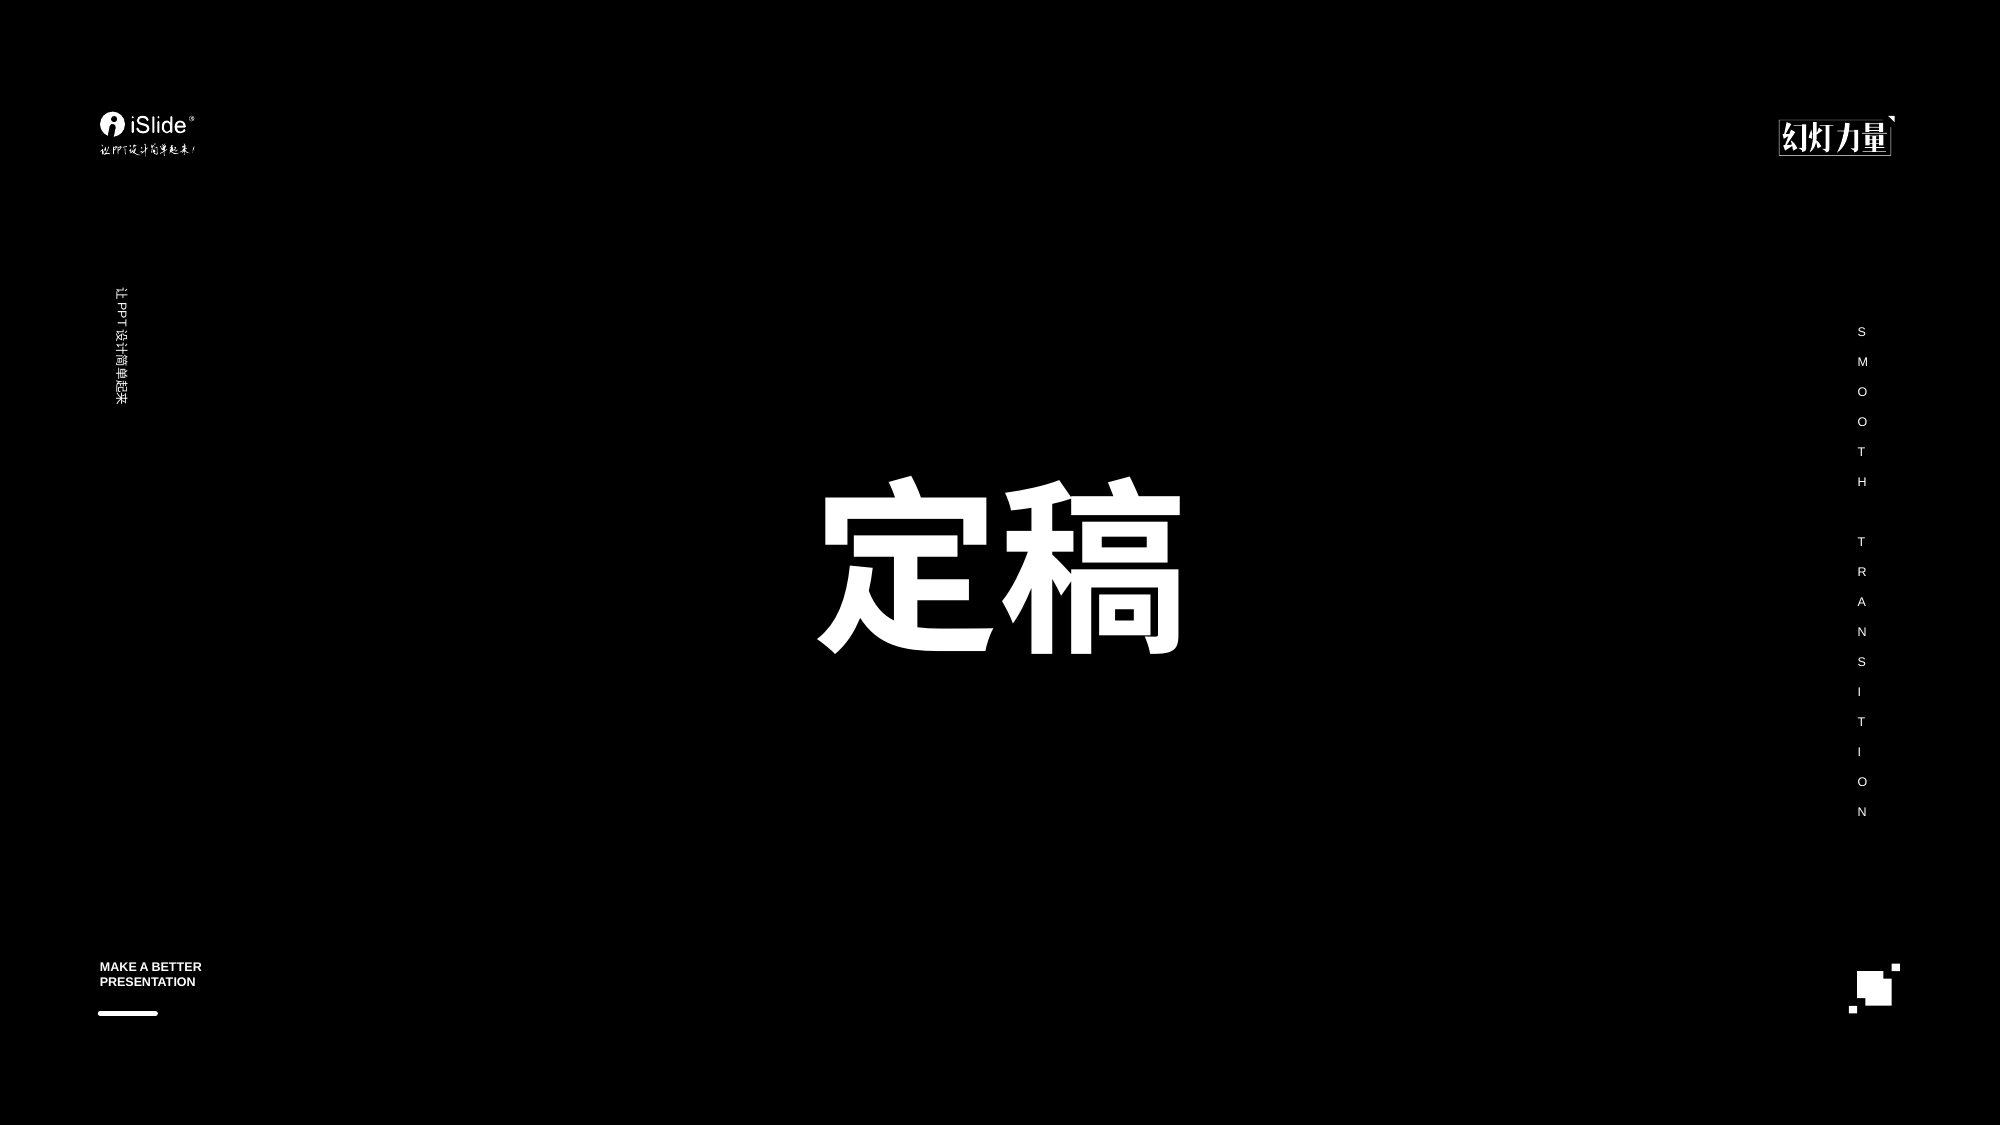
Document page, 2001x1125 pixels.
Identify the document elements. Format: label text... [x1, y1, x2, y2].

text_box 定稿 [211, 405, 1788, 719]
